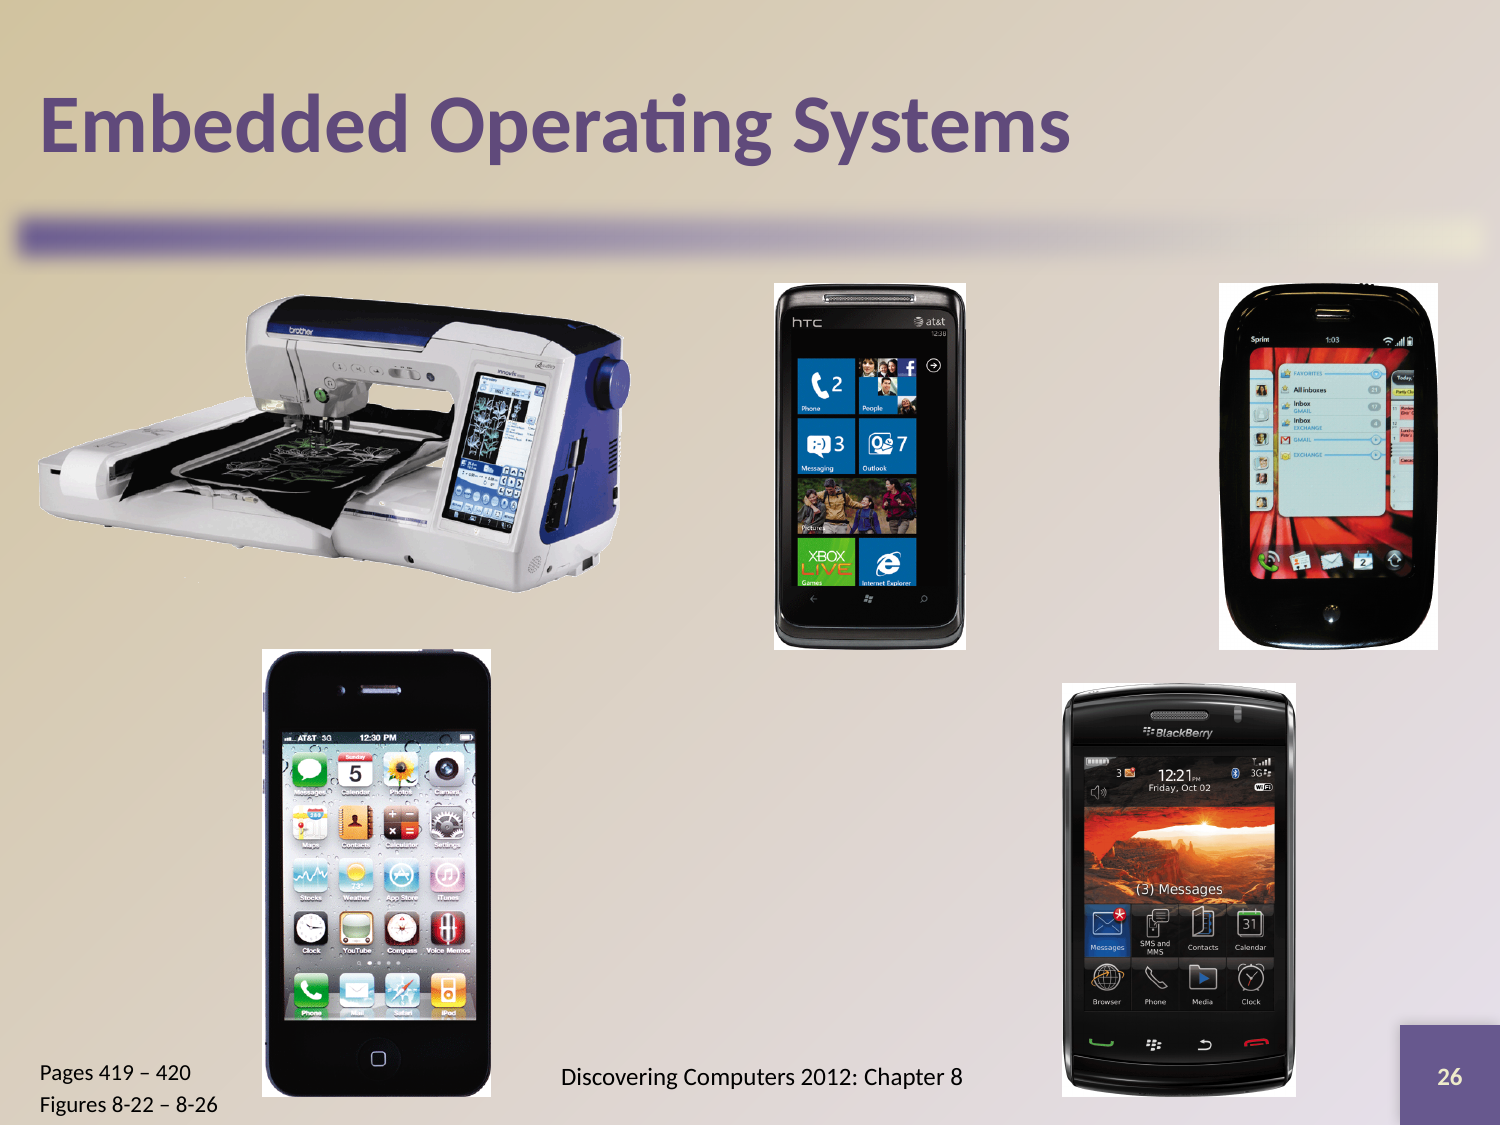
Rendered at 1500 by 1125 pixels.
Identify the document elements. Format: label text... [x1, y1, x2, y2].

picture [774, 283, 966, 651]
footer Discovering Computers 2012: Chapter 8 [450, 1037, 1075, 1113]
slide_number 26 [1400, 1025, 1500, 1125]
title Embedded Operating Systems [24, 24, 1475, 213]
picture [1062, 683, 1296, 1097]
picture [1219, 283, 1438, 651]
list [24, 287, 632, 601]
list Pages 419 – 420 Figures 8-22 – 8-26 [24, 1050, 300, 1125]
picture [262, 649, 491, 1097]
